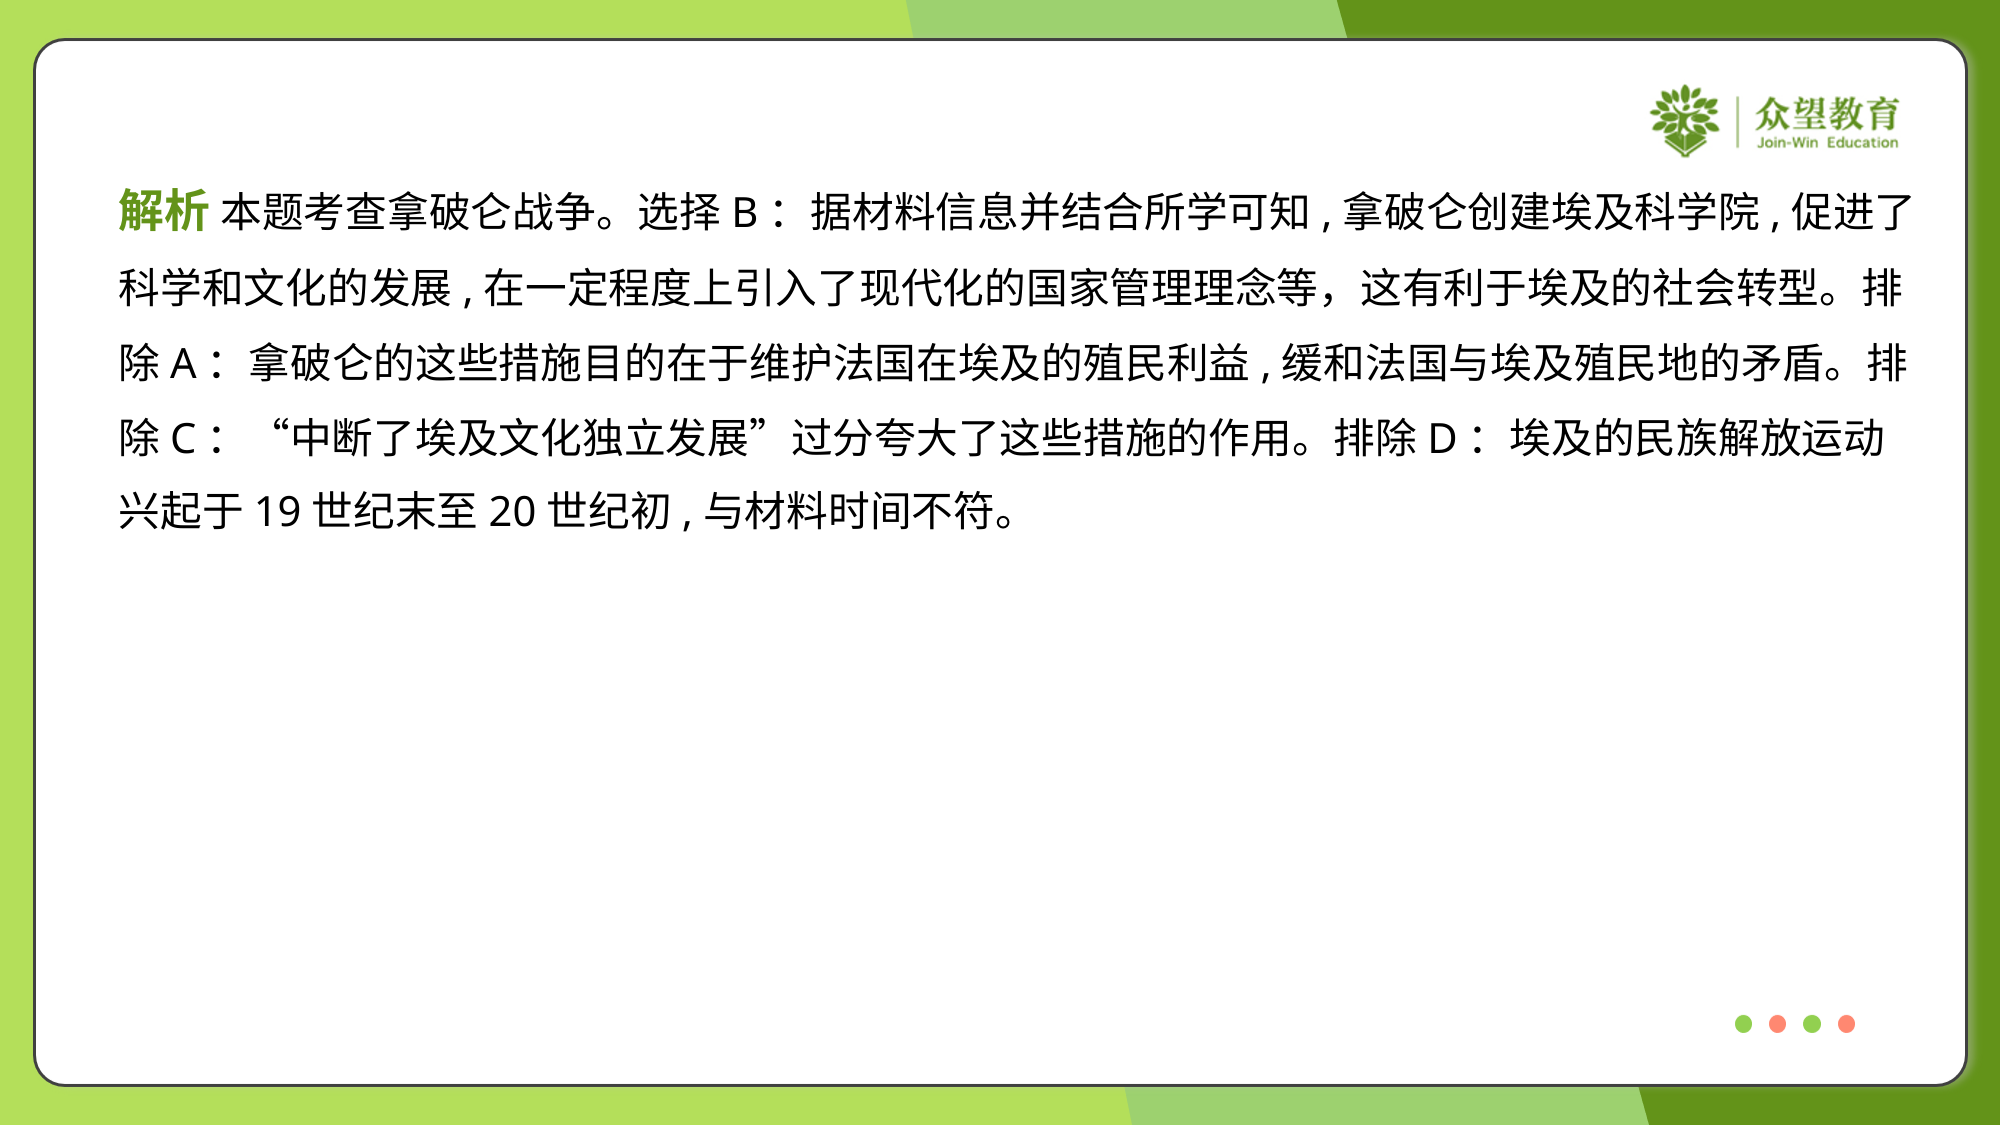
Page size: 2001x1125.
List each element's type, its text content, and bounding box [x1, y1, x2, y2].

text_box 解析 本题考查拿破仑战争。选择B：据材料信息并结合所学可知,拿破仑创建埃及科学院,促进了 科学和文化的发展,在一定程度上引入了现代化的国家管理理念等，这有利于埃及的社会转型。排 除A：拿破仑的这些措施目的在于维护法国在埃及的殖民利益,缓和法国与埃及殖民地的矛盾。排 除C：“中断了埃及文化独立发展”过分夸大了这些措施的作用。排除D：埃及的民族解放运动 兴起于19世纪末至20世纪初,与材料时间不符。 [118, 159, 1883, 527]
picture [0, 0, 2000, 1125]
